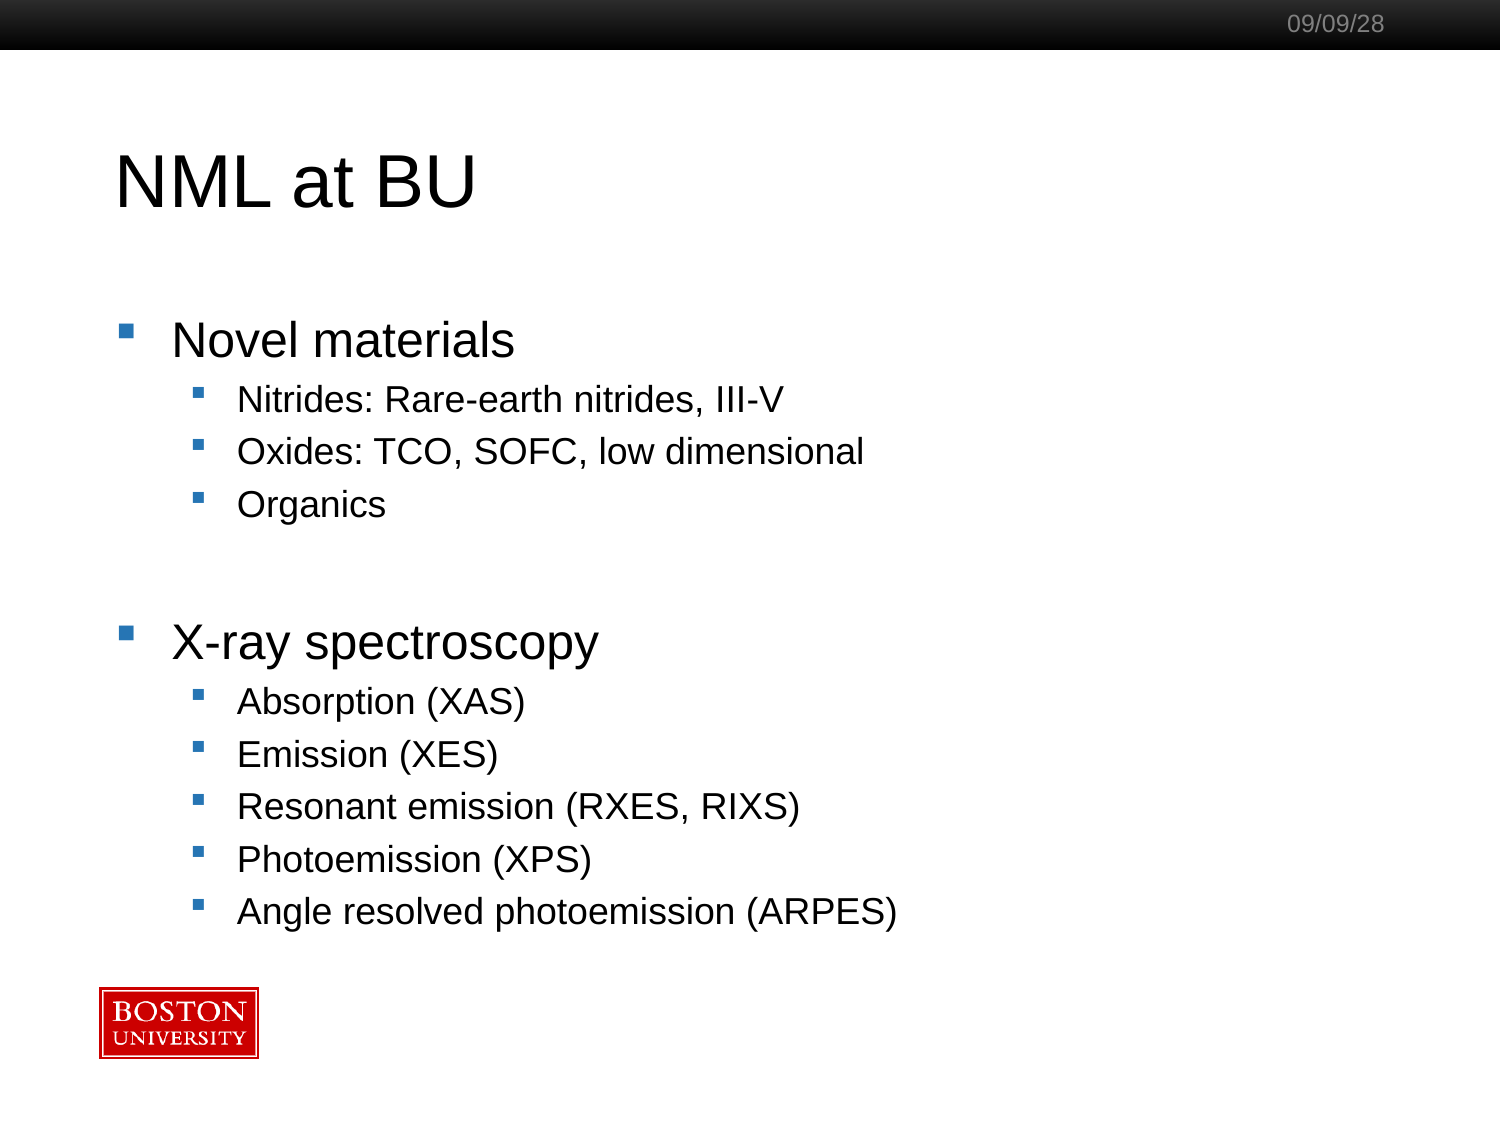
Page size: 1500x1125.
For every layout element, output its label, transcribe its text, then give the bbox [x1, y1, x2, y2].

picture [99, 987, 259, 1059]
title NML at BU [99, 124, 1401, 238]
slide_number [1087, 0, 1401, 51]
list Novel materials Nitrides: Rare-earth nitrides, III-V Oxides: TCO, SOFC, low dimensional Organics X-ray spectroscopy Absorption (XAS) Emission (XES) Resonant emission (RXES, RIXS) Photoemission (XPS) Angle resolved photoemission (ARPES) [99, 299, 1401, 938]
